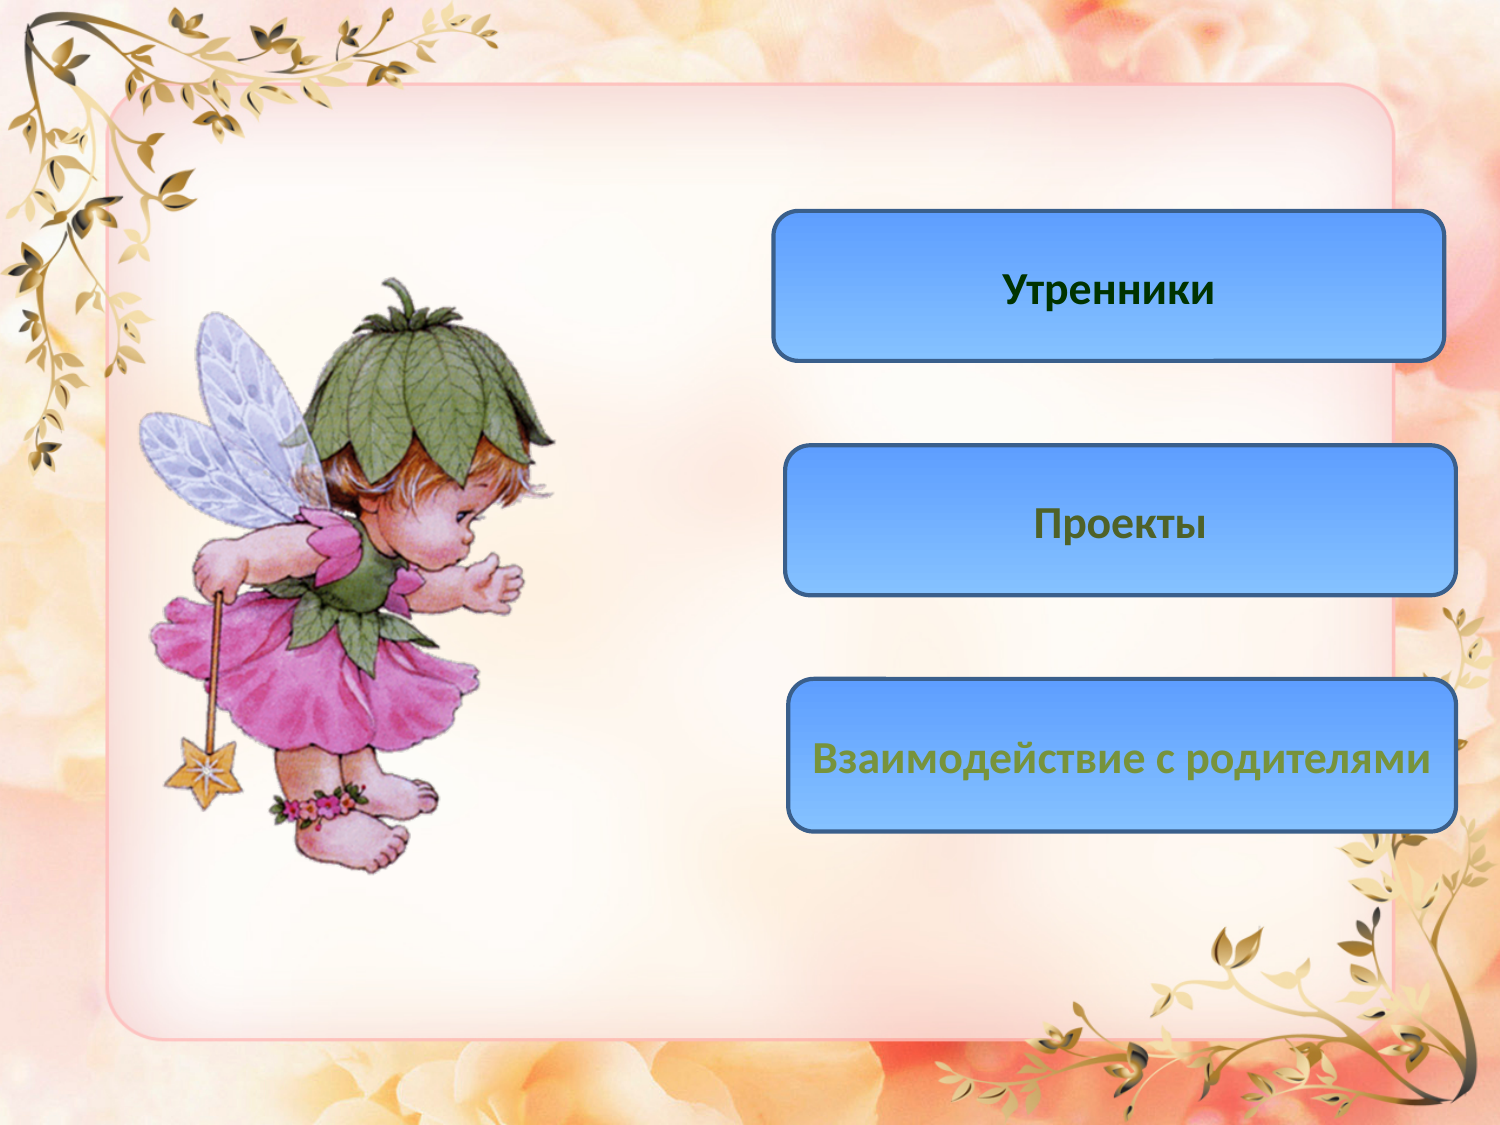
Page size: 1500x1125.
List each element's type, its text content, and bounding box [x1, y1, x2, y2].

text_box Проекты [783, 443, 1459, 598]
text_box Утренники [771, 208, 1447, 363]
picture [0, 0, 1500, 1125]
text_box Взаимодействие с родителями [786, 676, 1459, 834]
